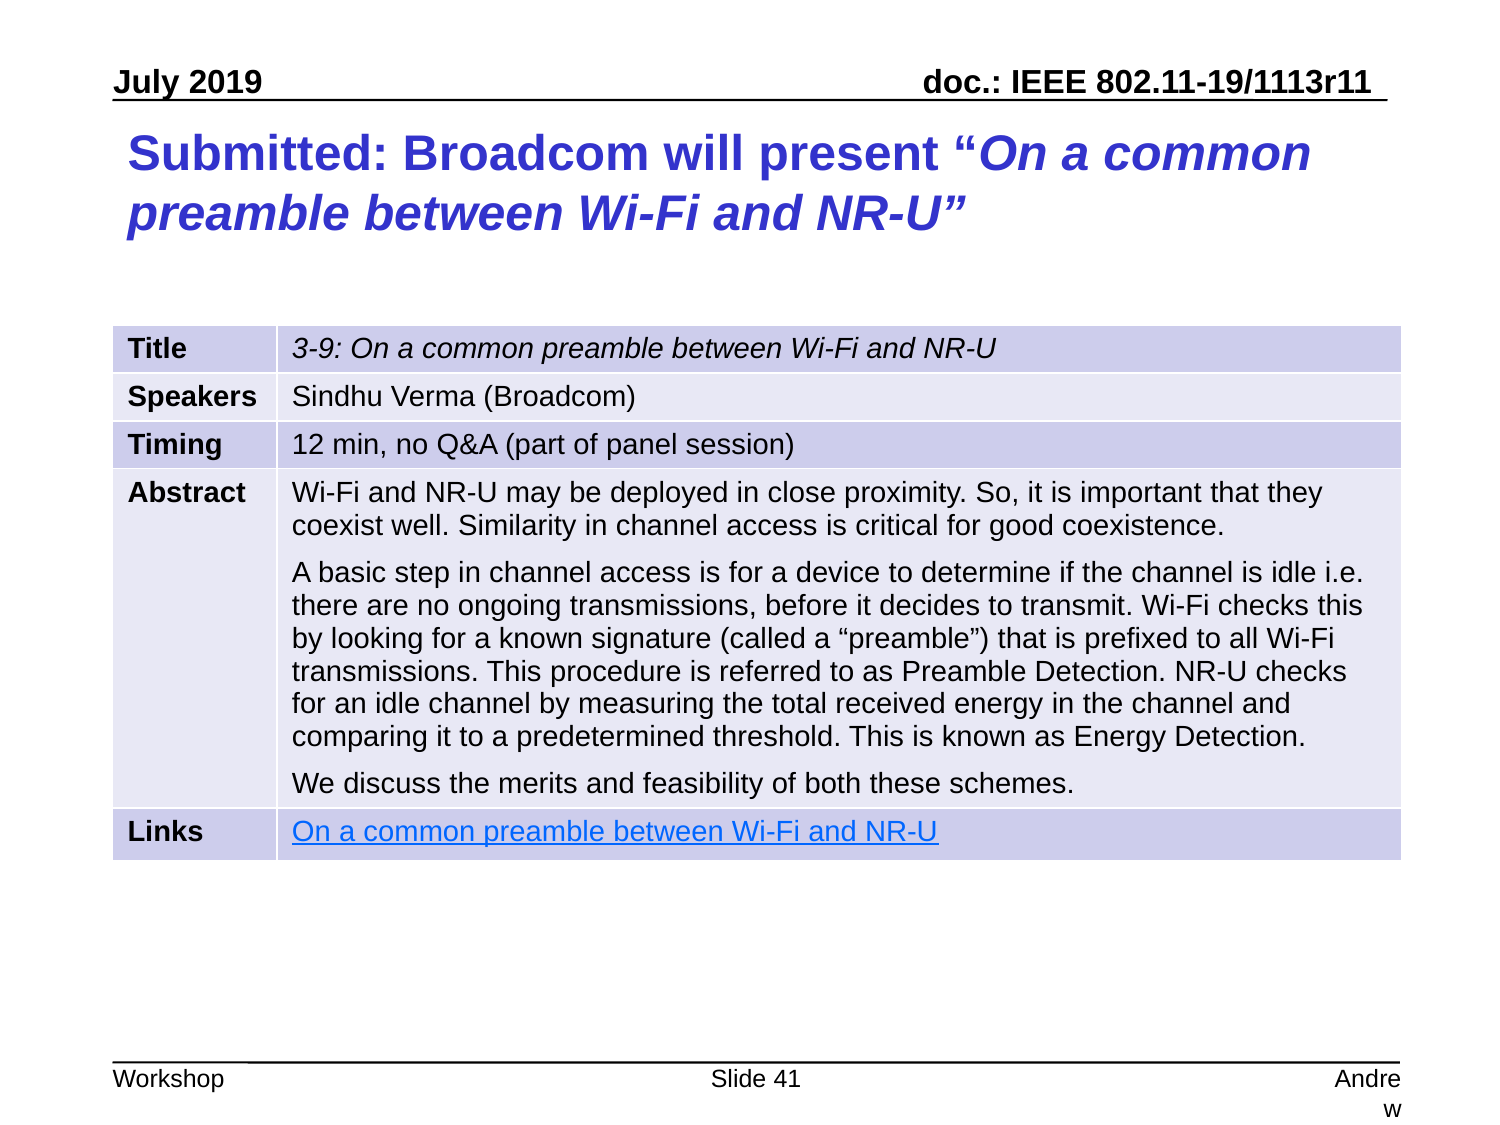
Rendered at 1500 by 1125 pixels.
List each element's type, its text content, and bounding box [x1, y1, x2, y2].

table_header 3-9: On a common preamble between Wi-Fi and NR-U [278, 326, 1401, 372]
table_cell Links [113, 809, 276, 860]
table_cell Sindhu Verma (Broadcom) [278, 374, 1401, 420]
table_cell Speakers [113, 374, 276, 420]
title Submitted: Broadcom will present “On a common preamble between Wi-Fi and NR-U” [112, 112, 1388, 288]
table_cell Wi-Fi and NR-U may be deployed in close proximity. So, it is important that they coexist well. Similarity in channel access is critical for good coexistence. A basic step in channel access is for a device to determine if the channel is idle i.e. there are no ongoing transmissions, before it decides to transmit. Wi-Fi checks this by looking for a known signature (called a “preamble”) that is prefixed to all Wi-Fi transmissions. This procedure is referred to as Preamble Detection. NR-U checks for an idle channel by measuring the total received energy in the channel and comparing it to a predetermined threshold. This is known as Energy Detection. We discuss the merits and feasibility of both these schemes. [278, 469, 1401, 807]
slide_number Slide 41 [709, 1061, 803, 1093]
table_header Title [113, 326, 276, 372]
table_cell On a common preamble between Wi-Fi and NR-U [278, 809, 1401, 860]
table_cell 12 min, no Q&A (part of panel session) [278, 422, 1401, 468]
table_cell Abstract [113, 469, 276, 807]
table_cell Timing [113, 422, 276, 468]
footer Andrew Myles, Cisco [1320, 1061, 1402, 1093]
